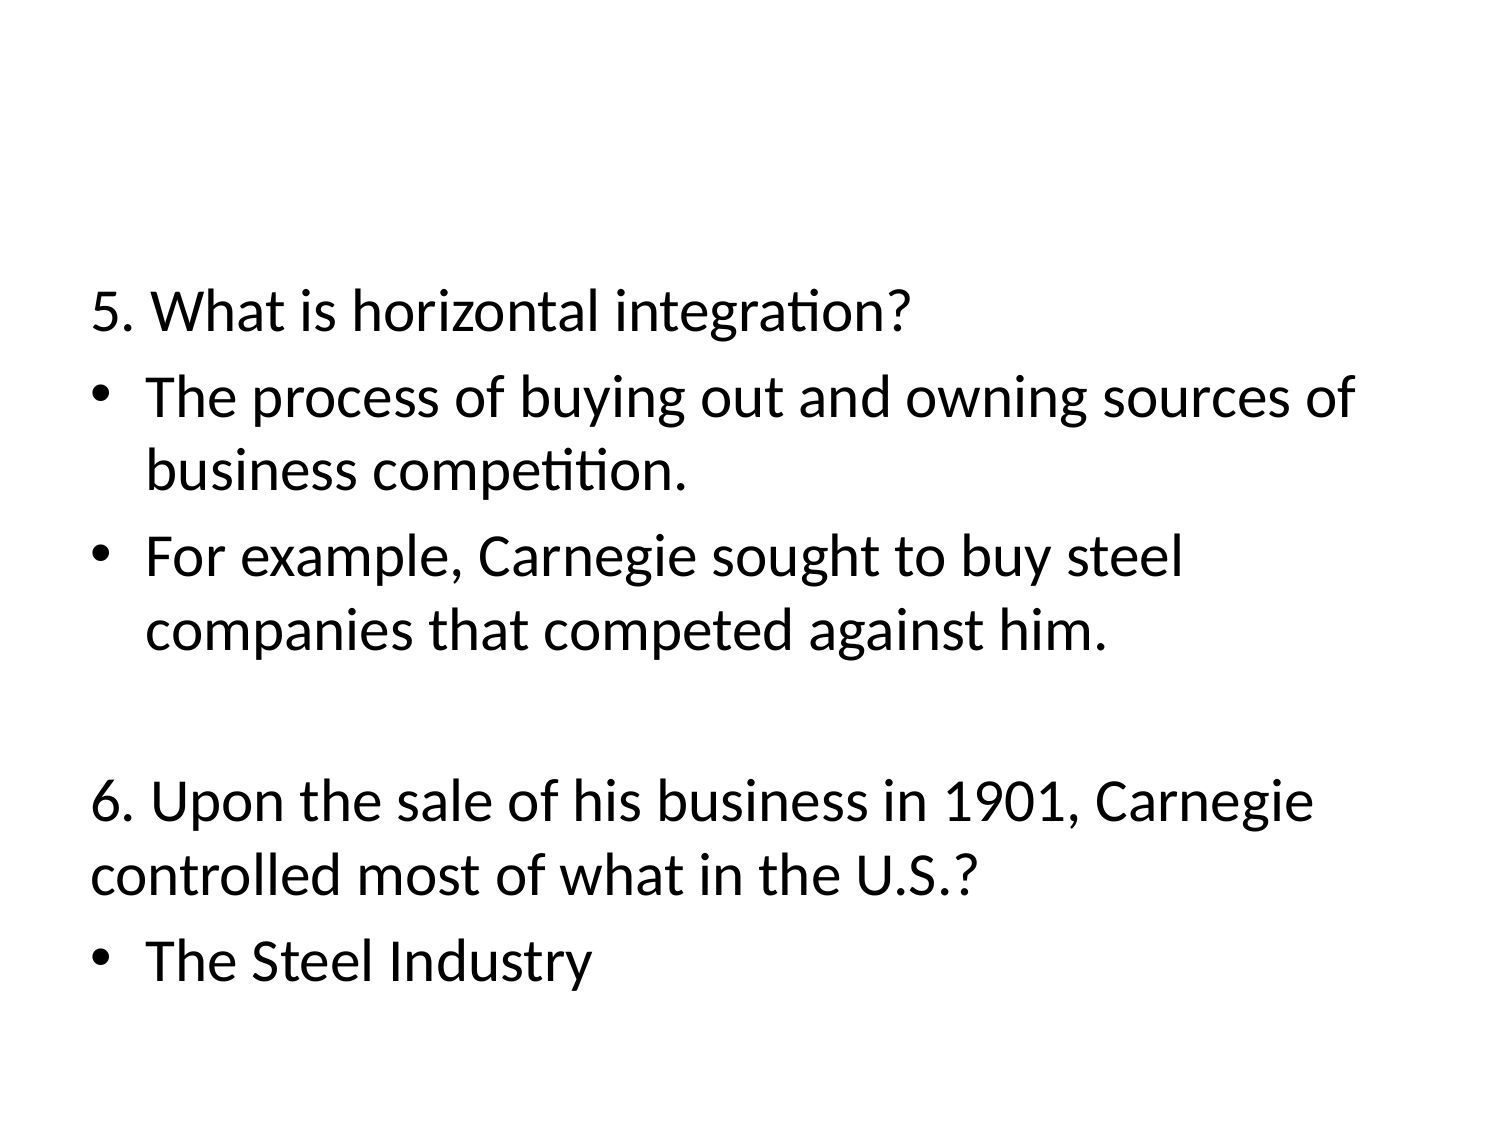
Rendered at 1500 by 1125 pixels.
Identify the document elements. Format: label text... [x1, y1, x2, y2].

list 5. What is horizontal integration? The process of buying out and owning sources of business competition. For example, Carnegie sought to buy steel companies that competed against him. 6. Upon the sale of his business in 1901, Carnegie controlled most of what in the U.S.? The Steel Industry [75, 262, 1425, 1005]
